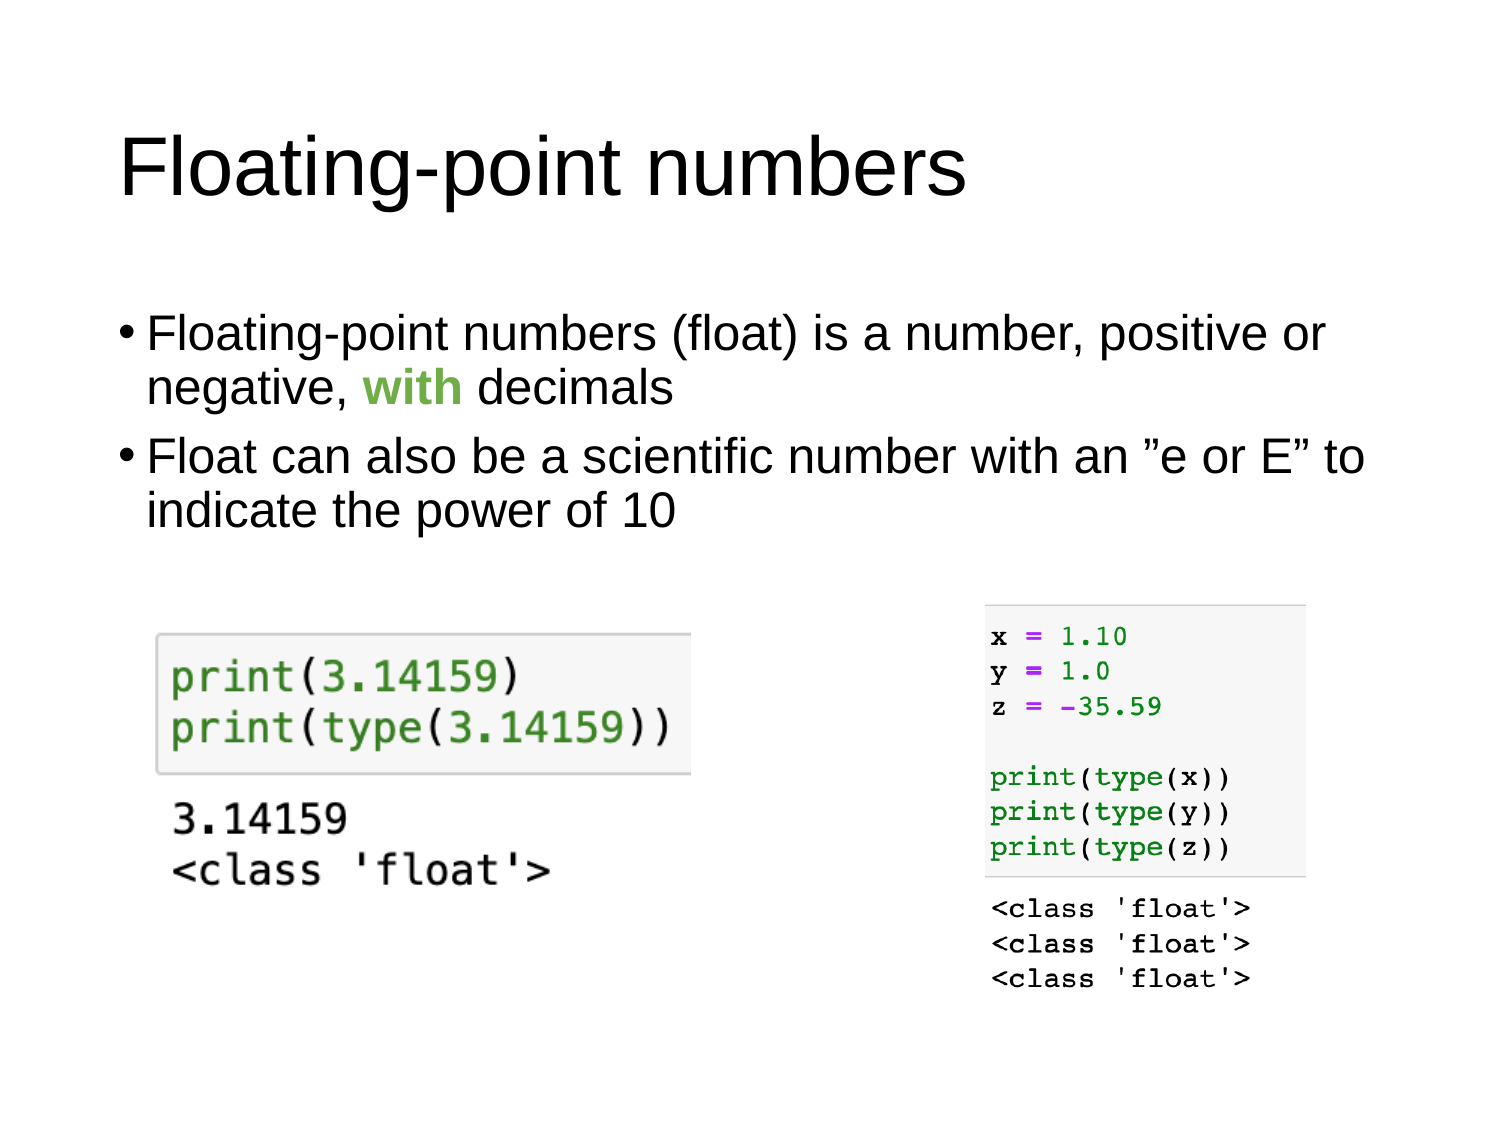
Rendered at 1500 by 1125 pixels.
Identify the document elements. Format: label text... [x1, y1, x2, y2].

title Floating-point numbers [103, 59, 1397, 278]
picture [136, 624, 691, 909]
list Floating-point numbers (float) is a number, positive or negative, with decimals Float can also be a scientific number with an ”e or E” to indicate the power of 10 [103, 299, 1397, 1014]
picture [985, 600, 1307, 1014]
